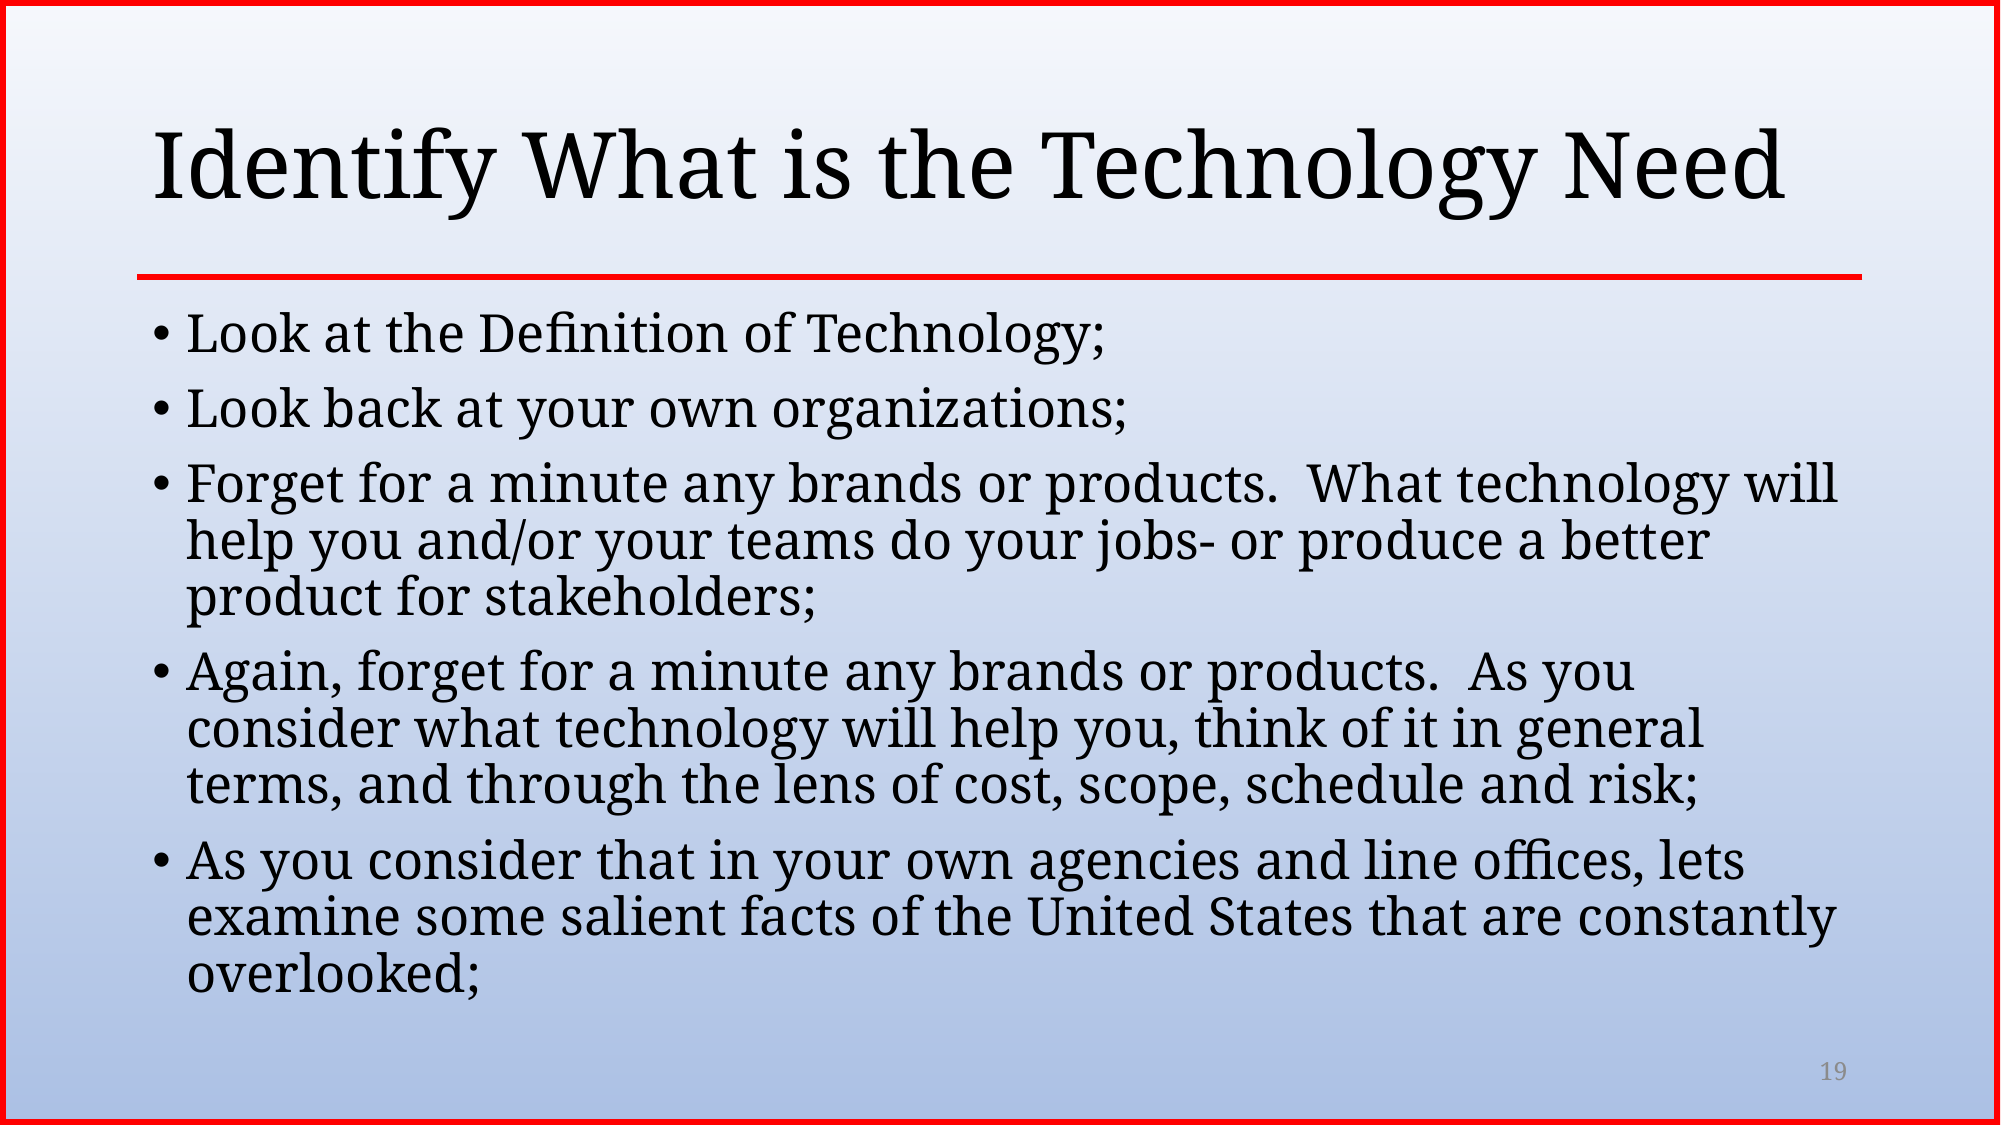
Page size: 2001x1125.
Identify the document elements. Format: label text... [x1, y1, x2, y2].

title Identify What is the Technology Need [137, 59, 1863, 278]
slide_number 19 [1412, 1042, 1863, 1103]
list Look at the Definition of Technology; Look back at your own organizations; Forget for a minute any brands or products. What technology will help you and/or your teams do your jobs- or produce a better product for stakeholders; Again, forget for a minute any brands or products. As you consider what technology will help you, think of it in general terms, and through the lens of cost, scope, schedule and risk; As you consider that in your own agencies and line offices, lets examine some salient facts of the United States that are constantly overlooked; [137, 299, 1863, 1014]
